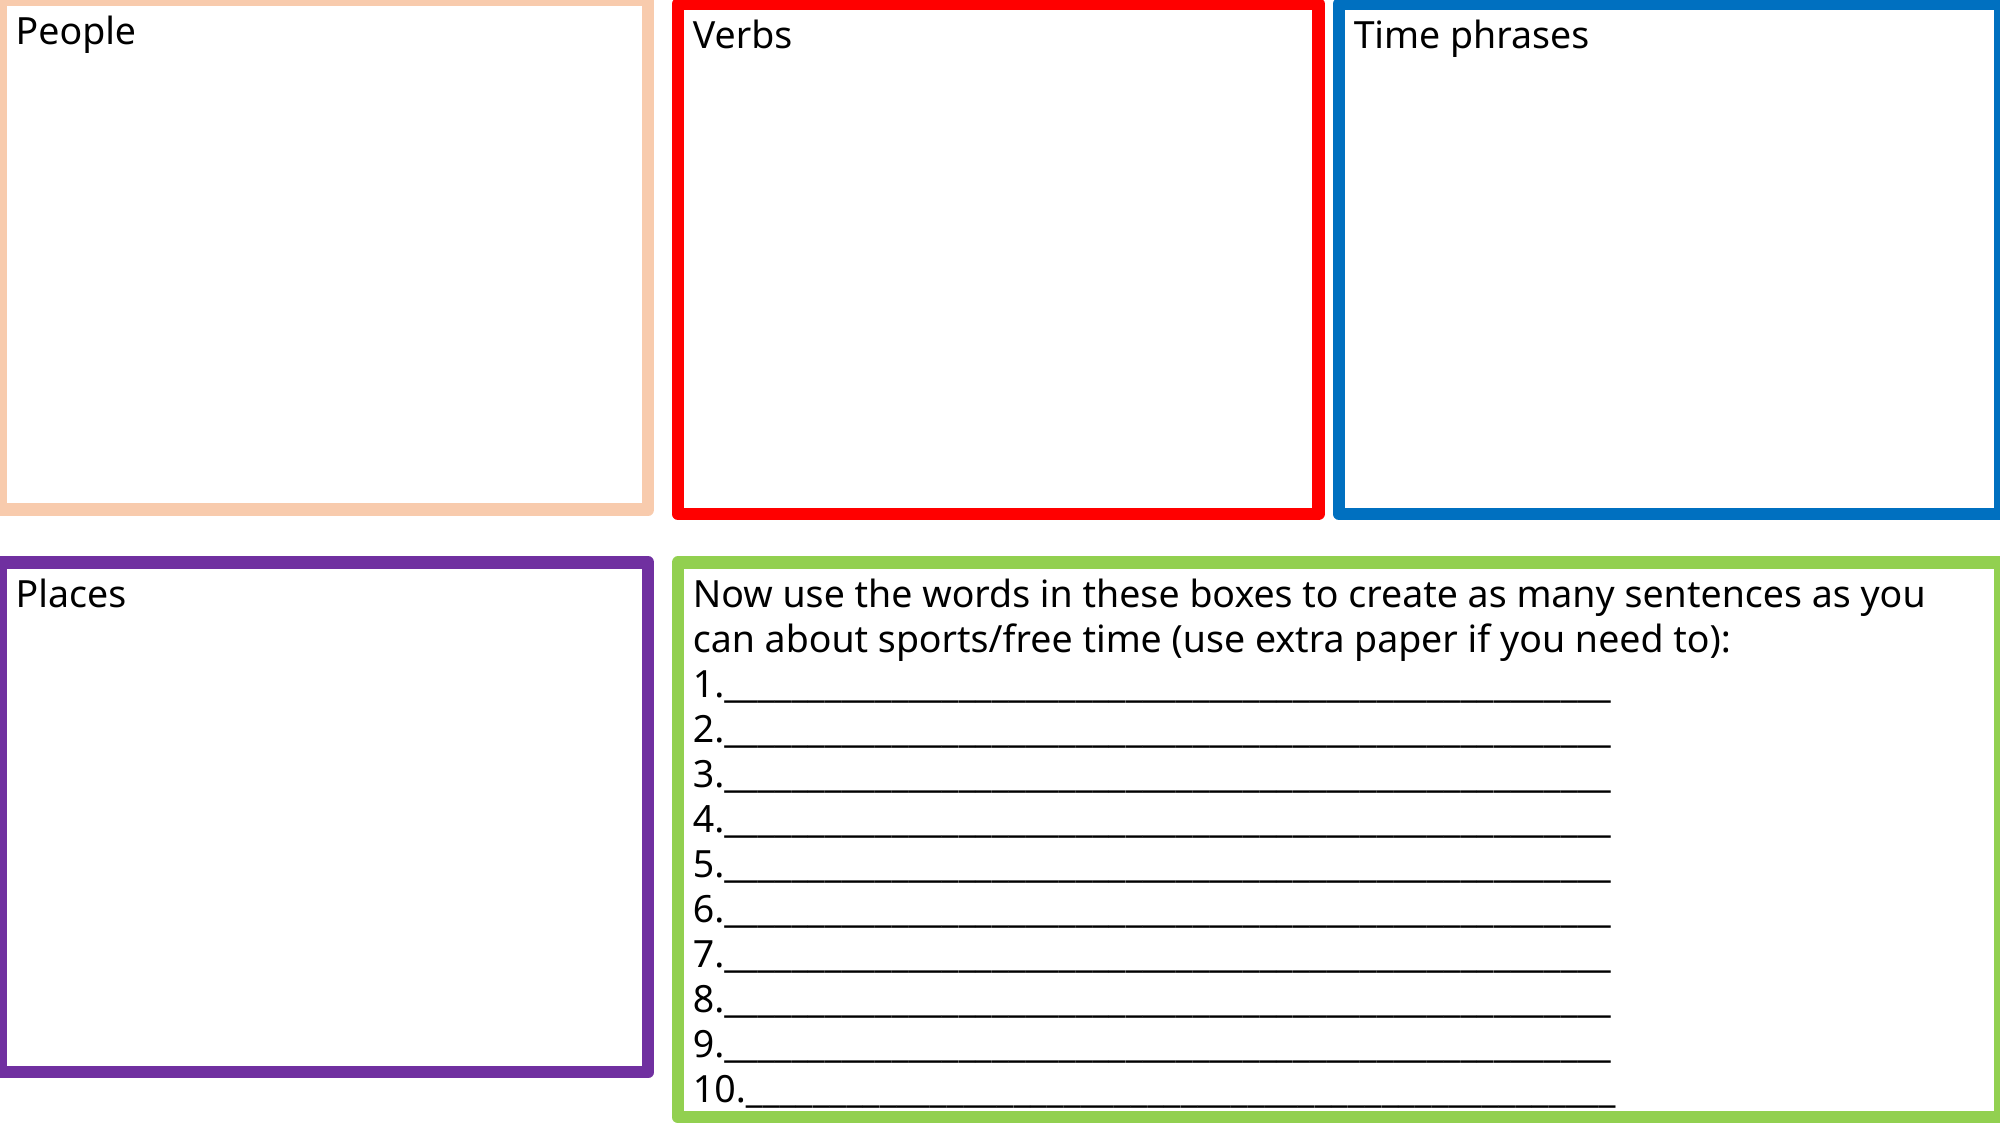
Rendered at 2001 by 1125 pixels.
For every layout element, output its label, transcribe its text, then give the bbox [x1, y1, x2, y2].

text_box Time phrases [1339, 4, 2000, 514]
text_box Verbs [678, 4, 1319, 514]
text_box People [0, 0, 649, 510]
text_box Places [0, 562, 649, 1073]
text_box Now use the words in these boxes to create as many sentences as you can about sports/free time (use extra paper if you need to): 1._____________________________________________________ 2._____________________________________________________ 3._____________________________________________________ 4._____________________________________________________ 5._____________________________________________________ 6._____________________________________________________ 7._____________________________________________________ 8._____________________________________________________ 9._____________________________________________________ 10.____________________________________________________ [678, 562, 2000, 1118]
